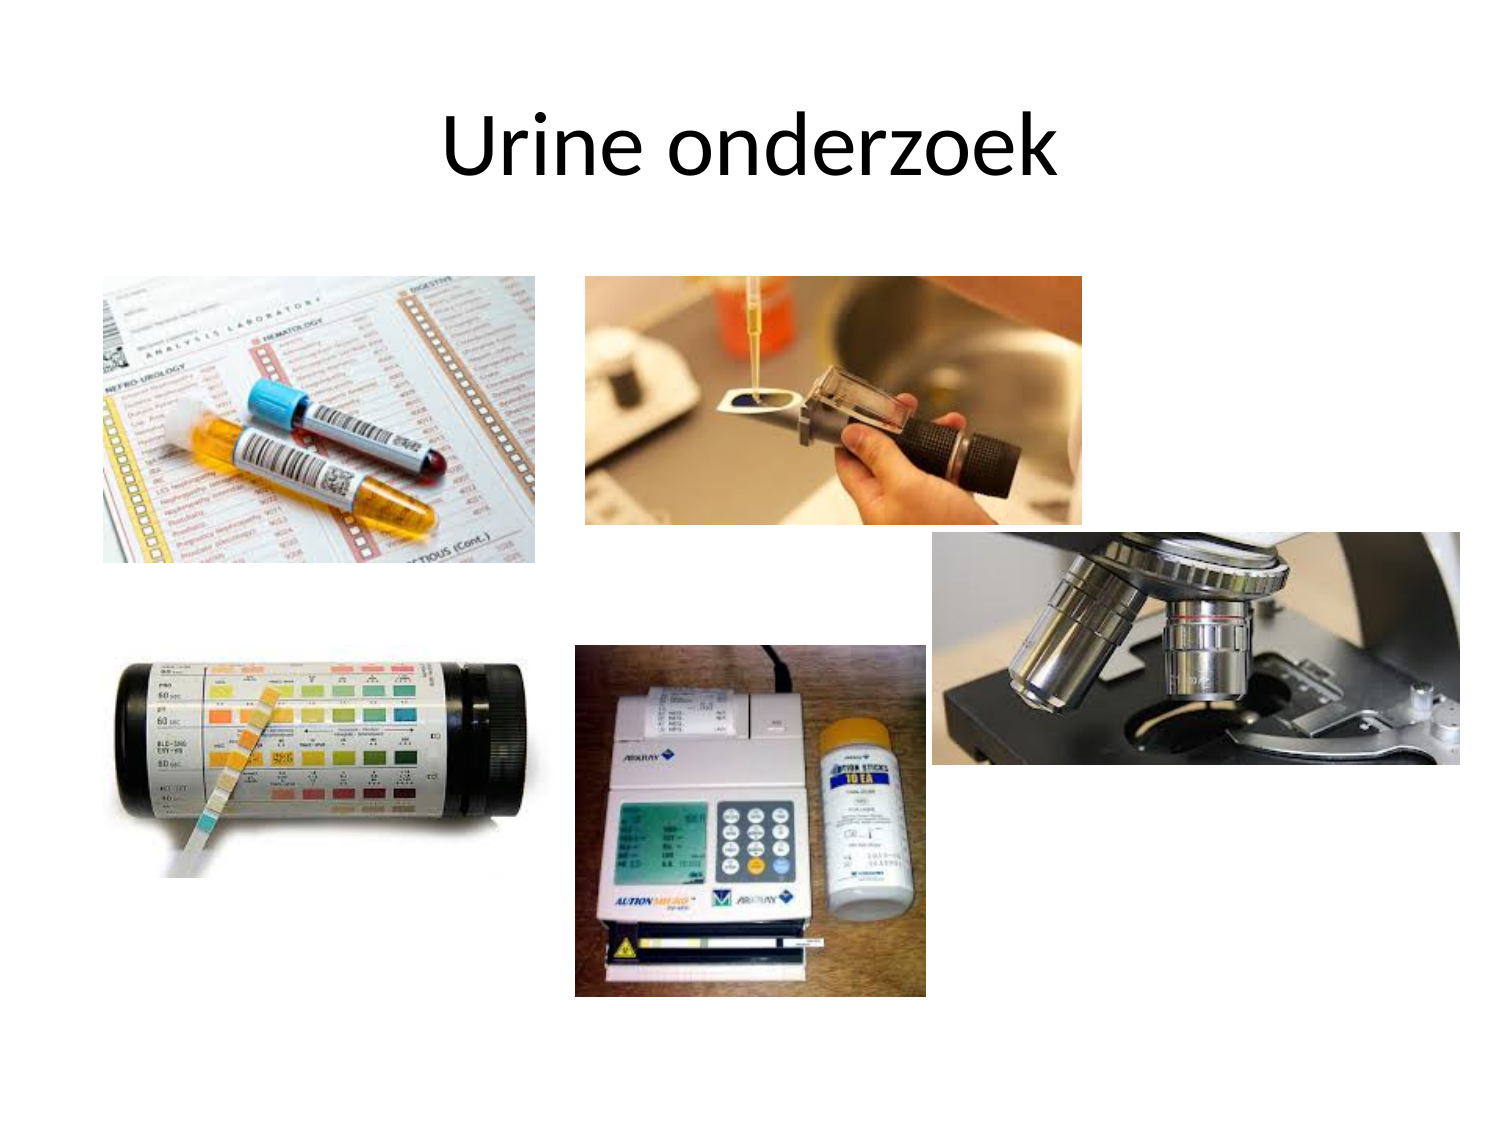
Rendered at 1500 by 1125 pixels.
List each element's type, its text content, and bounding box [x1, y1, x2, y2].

title Urine onderzoek [75, 45, 1425, 233]
picture [52, 644, 926, 997]
picture [932, 531, 1460, 766]
picture [584, 276, 1083, 526]
picture [102, 276, 535, 563]
